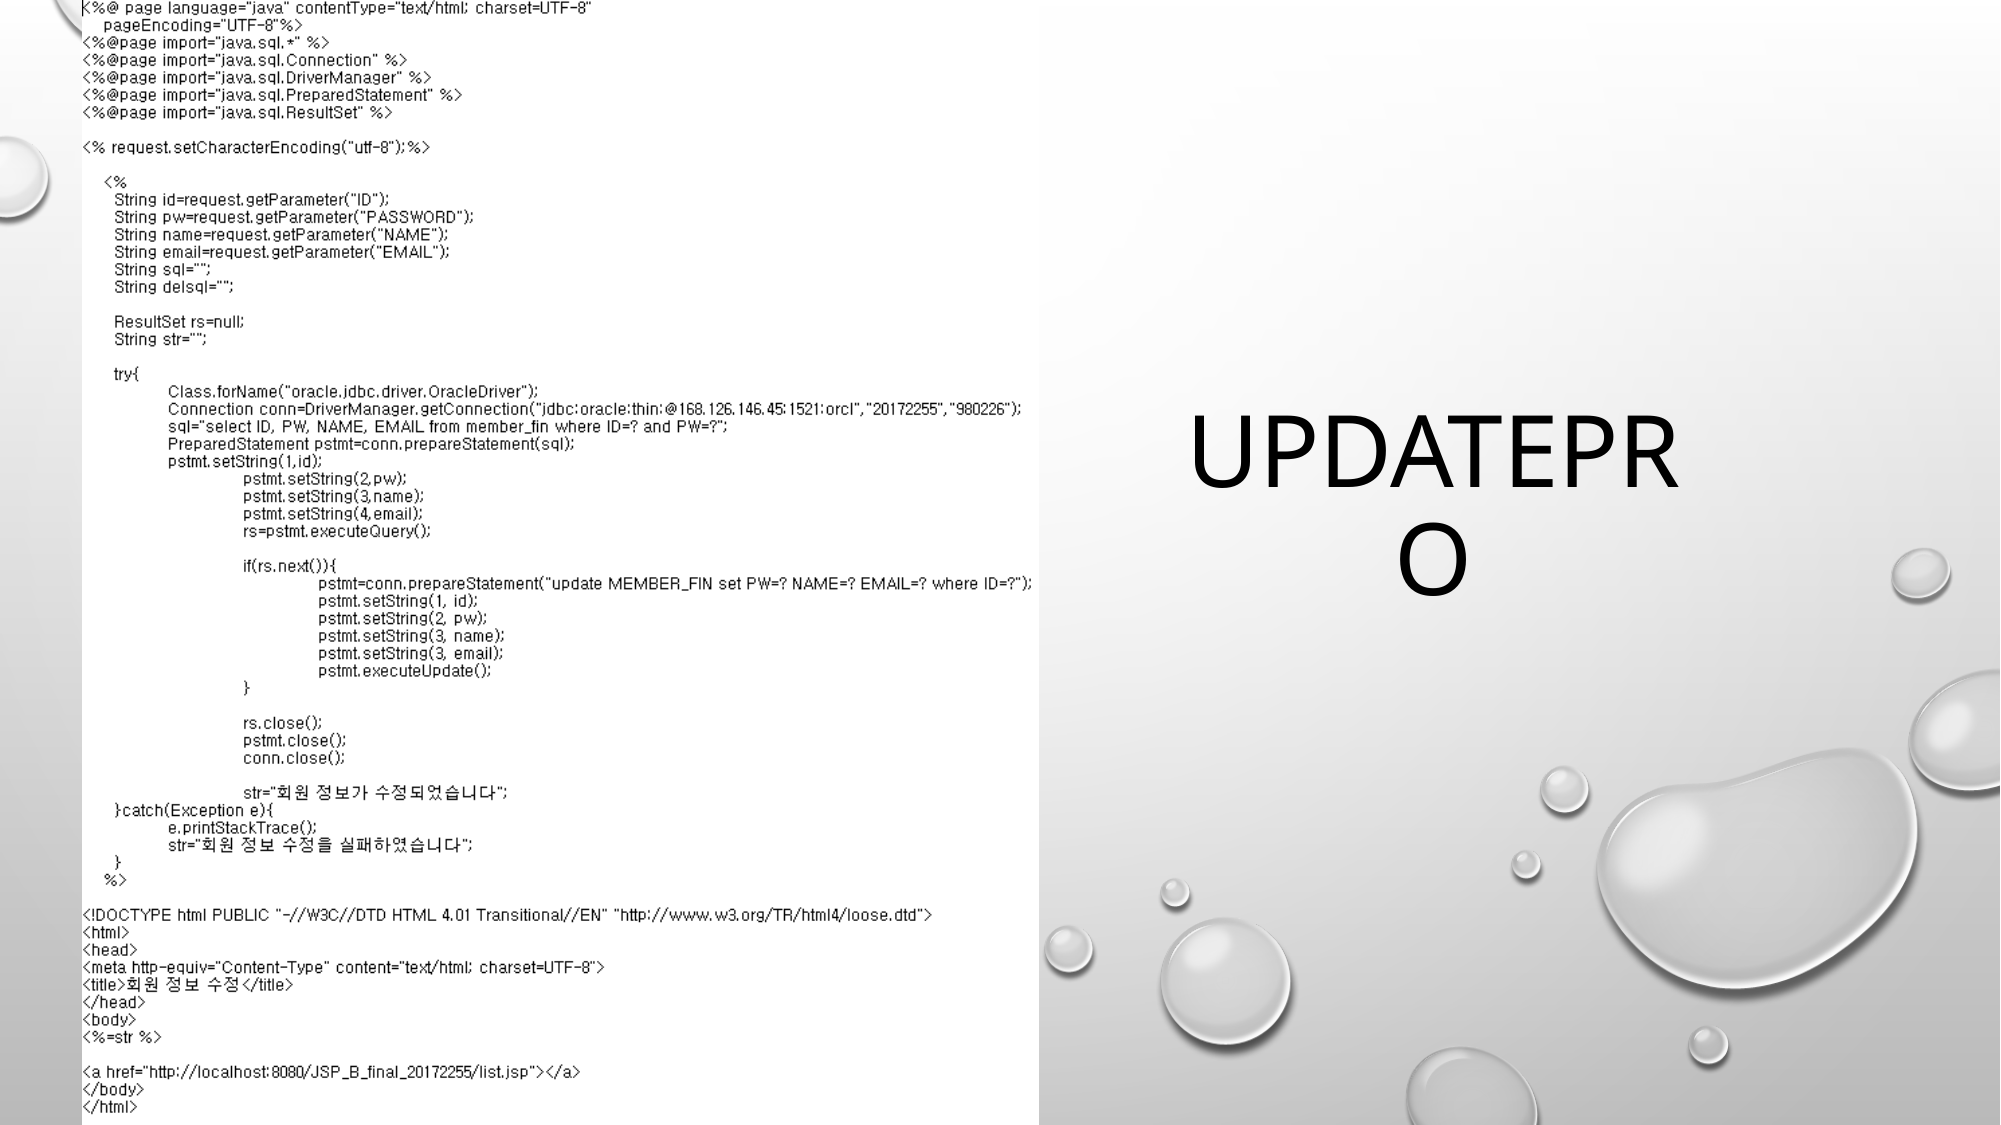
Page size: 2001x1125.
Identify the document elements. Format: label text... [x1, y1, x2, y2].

title UPDATEPRO [1154, 213, 1713, 625]
picture [0, 0, 2000, 1125]
